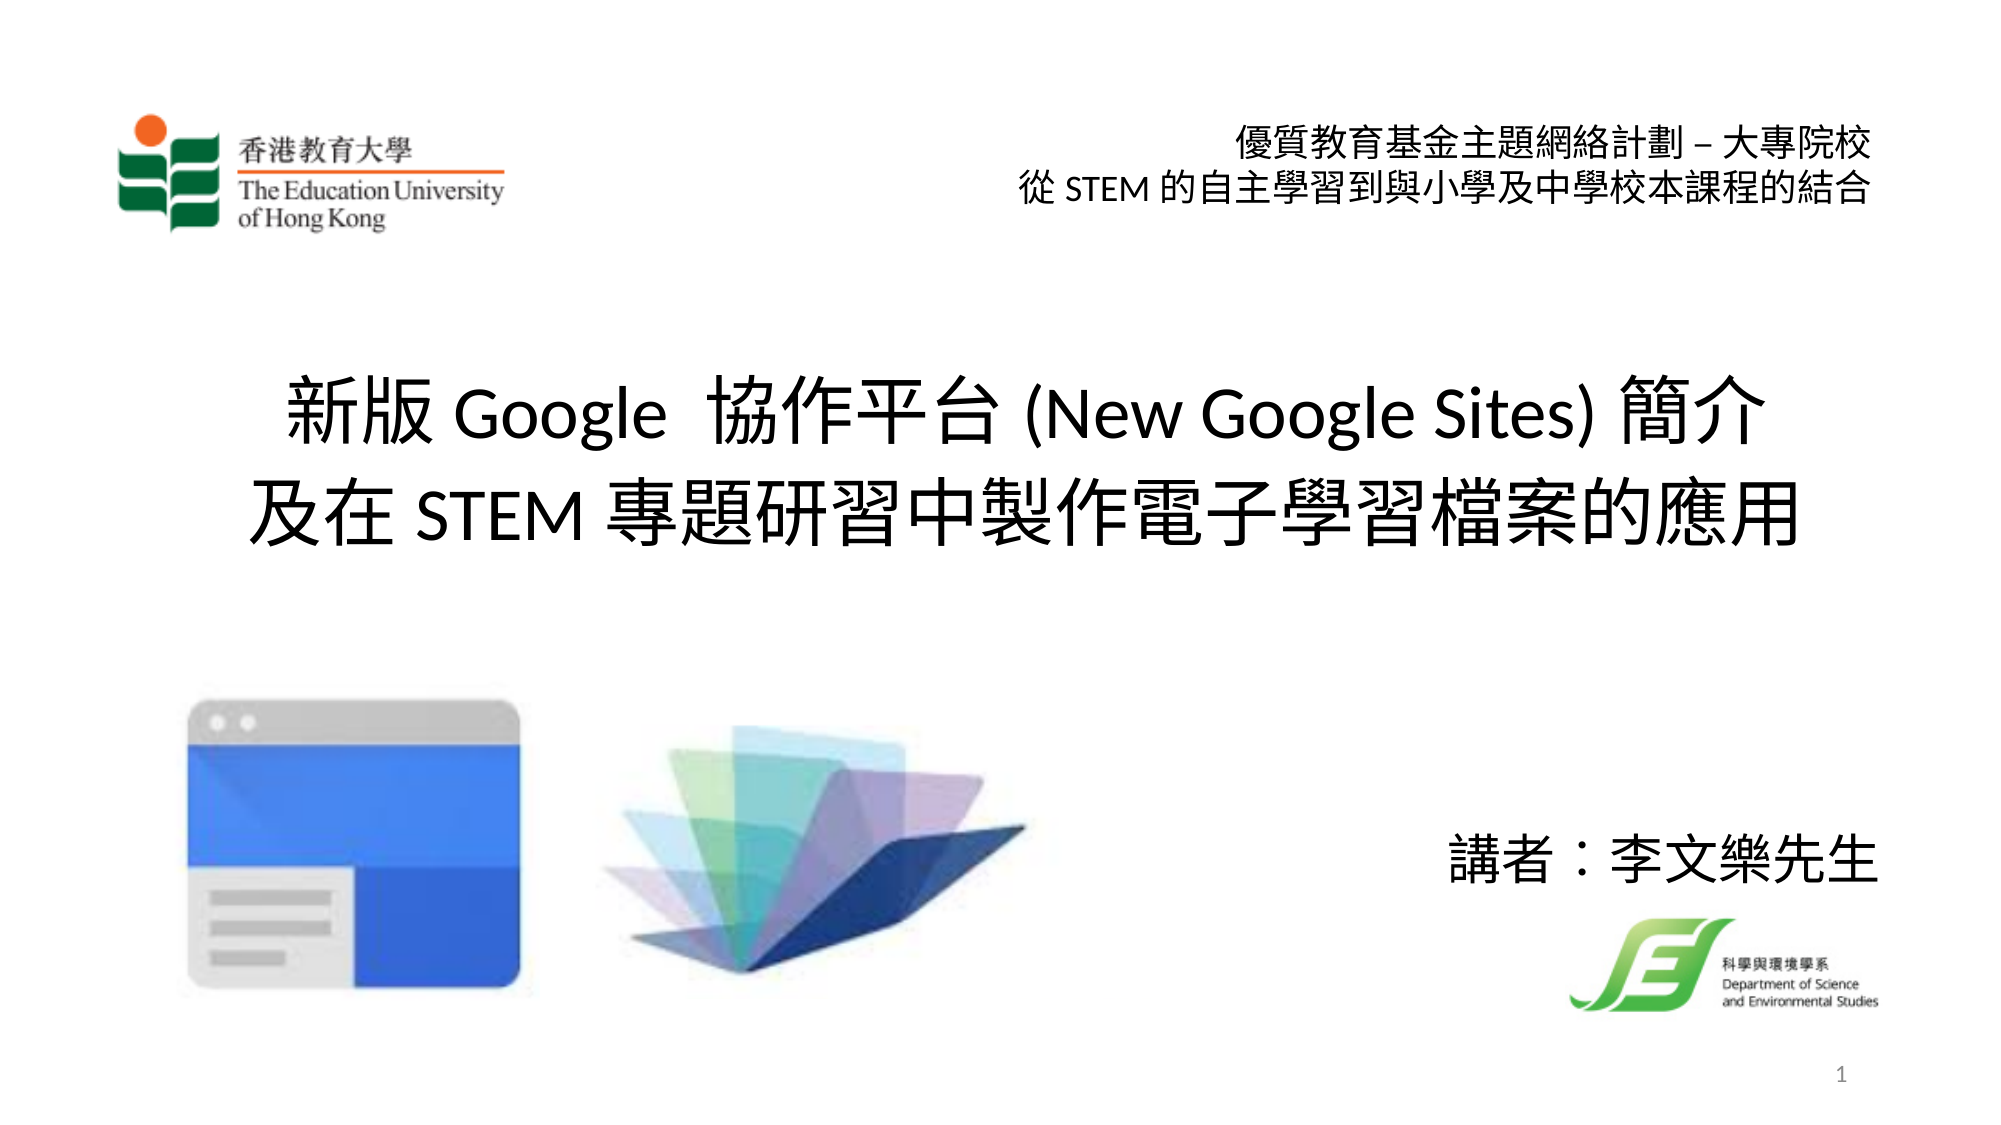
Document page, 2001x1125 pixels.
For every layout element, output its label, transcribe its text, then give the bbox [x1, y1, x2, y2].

picture [0, 0, 509, 258]
text_box 講者︰李文樂先生 [1432, 817, 1897, 898]
picture [1565, 884, 1883, 1043]
slide_number 1 [1412, 1042, 1863, 1103]
picture [94, 668, 1269, 1006]
subtitle 新版Google 協作平台(New Google Sites)簡介 及在STEM專題研習中製作電子學習檔案的應用 [229, 366, 1823, 639]
text_box 優質教育基金主題網絡計劃 – 大專院校 從STEM的自主學習到與小學及中學校本課程的結合 [1003, 111, 1887, 217]
